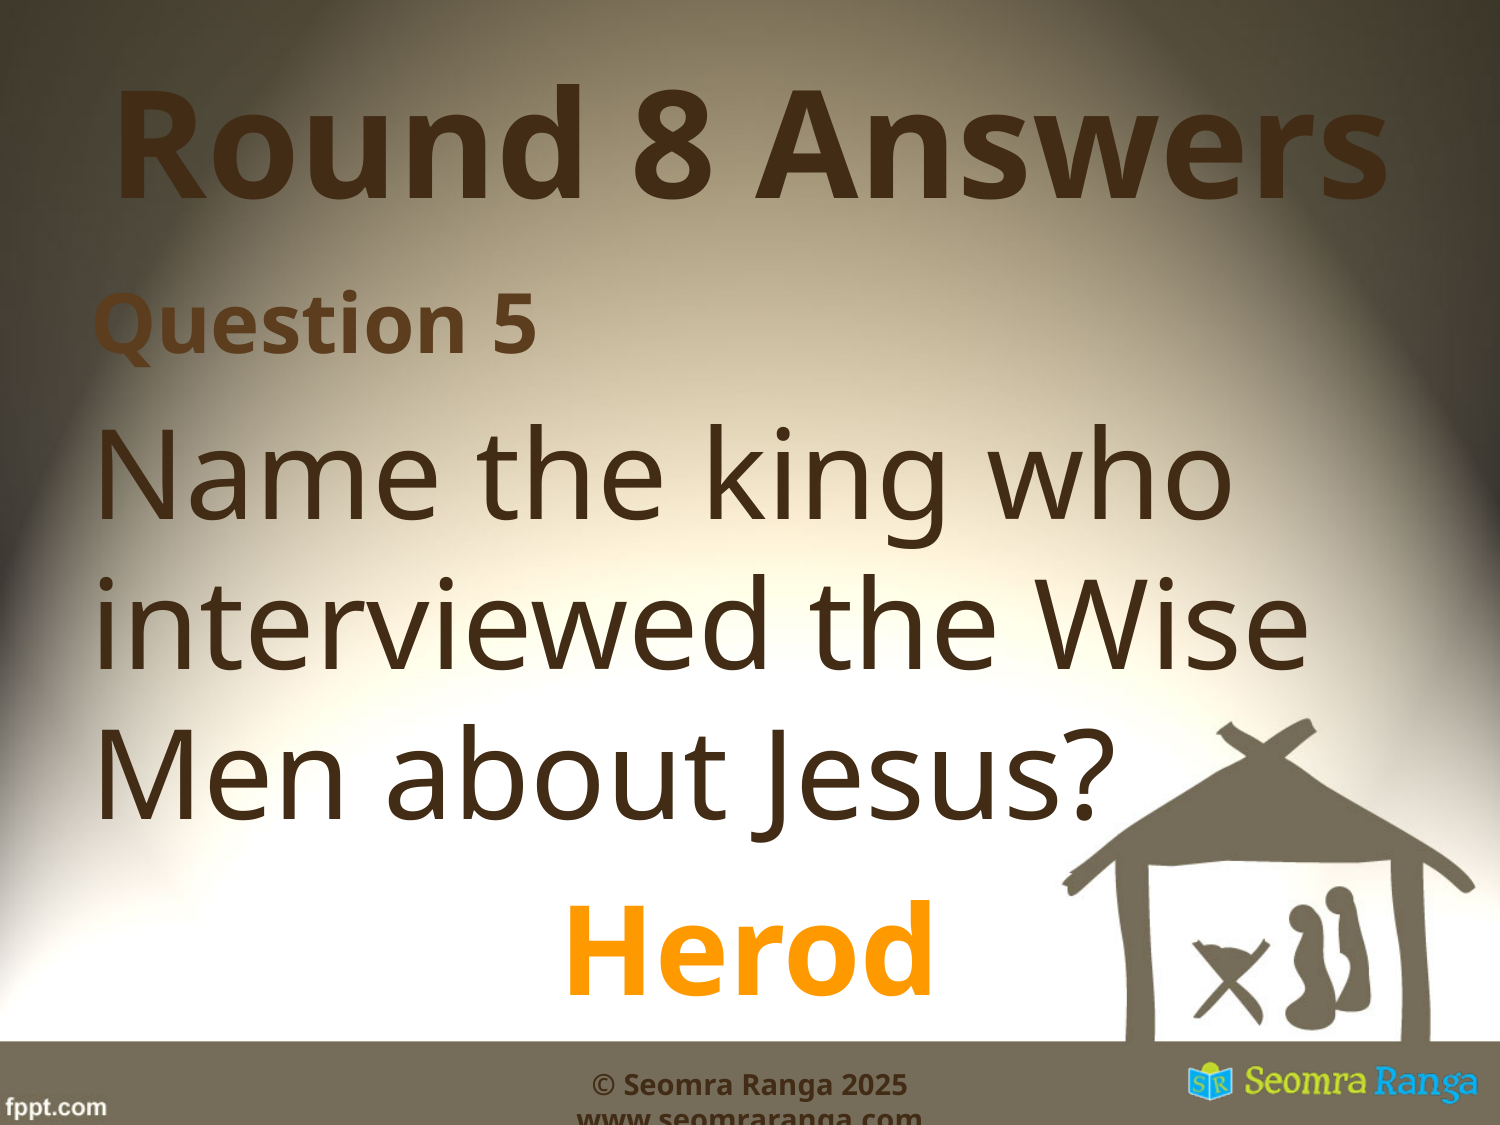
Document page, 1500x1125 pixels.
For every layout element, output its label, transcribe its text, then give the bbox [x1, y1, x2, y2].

title Round 8 Answers [75, 45, 1425, 233]
picture [0, 0, 1500, 1125]
text_box © Seomra Ranga 2025 www.seomraranga.com [401, 1058, 1099, 1125]
list Question 5 Name the king who interviewed the Wise Men about Jesus? Herod [75, 262, 1425, 1005]
